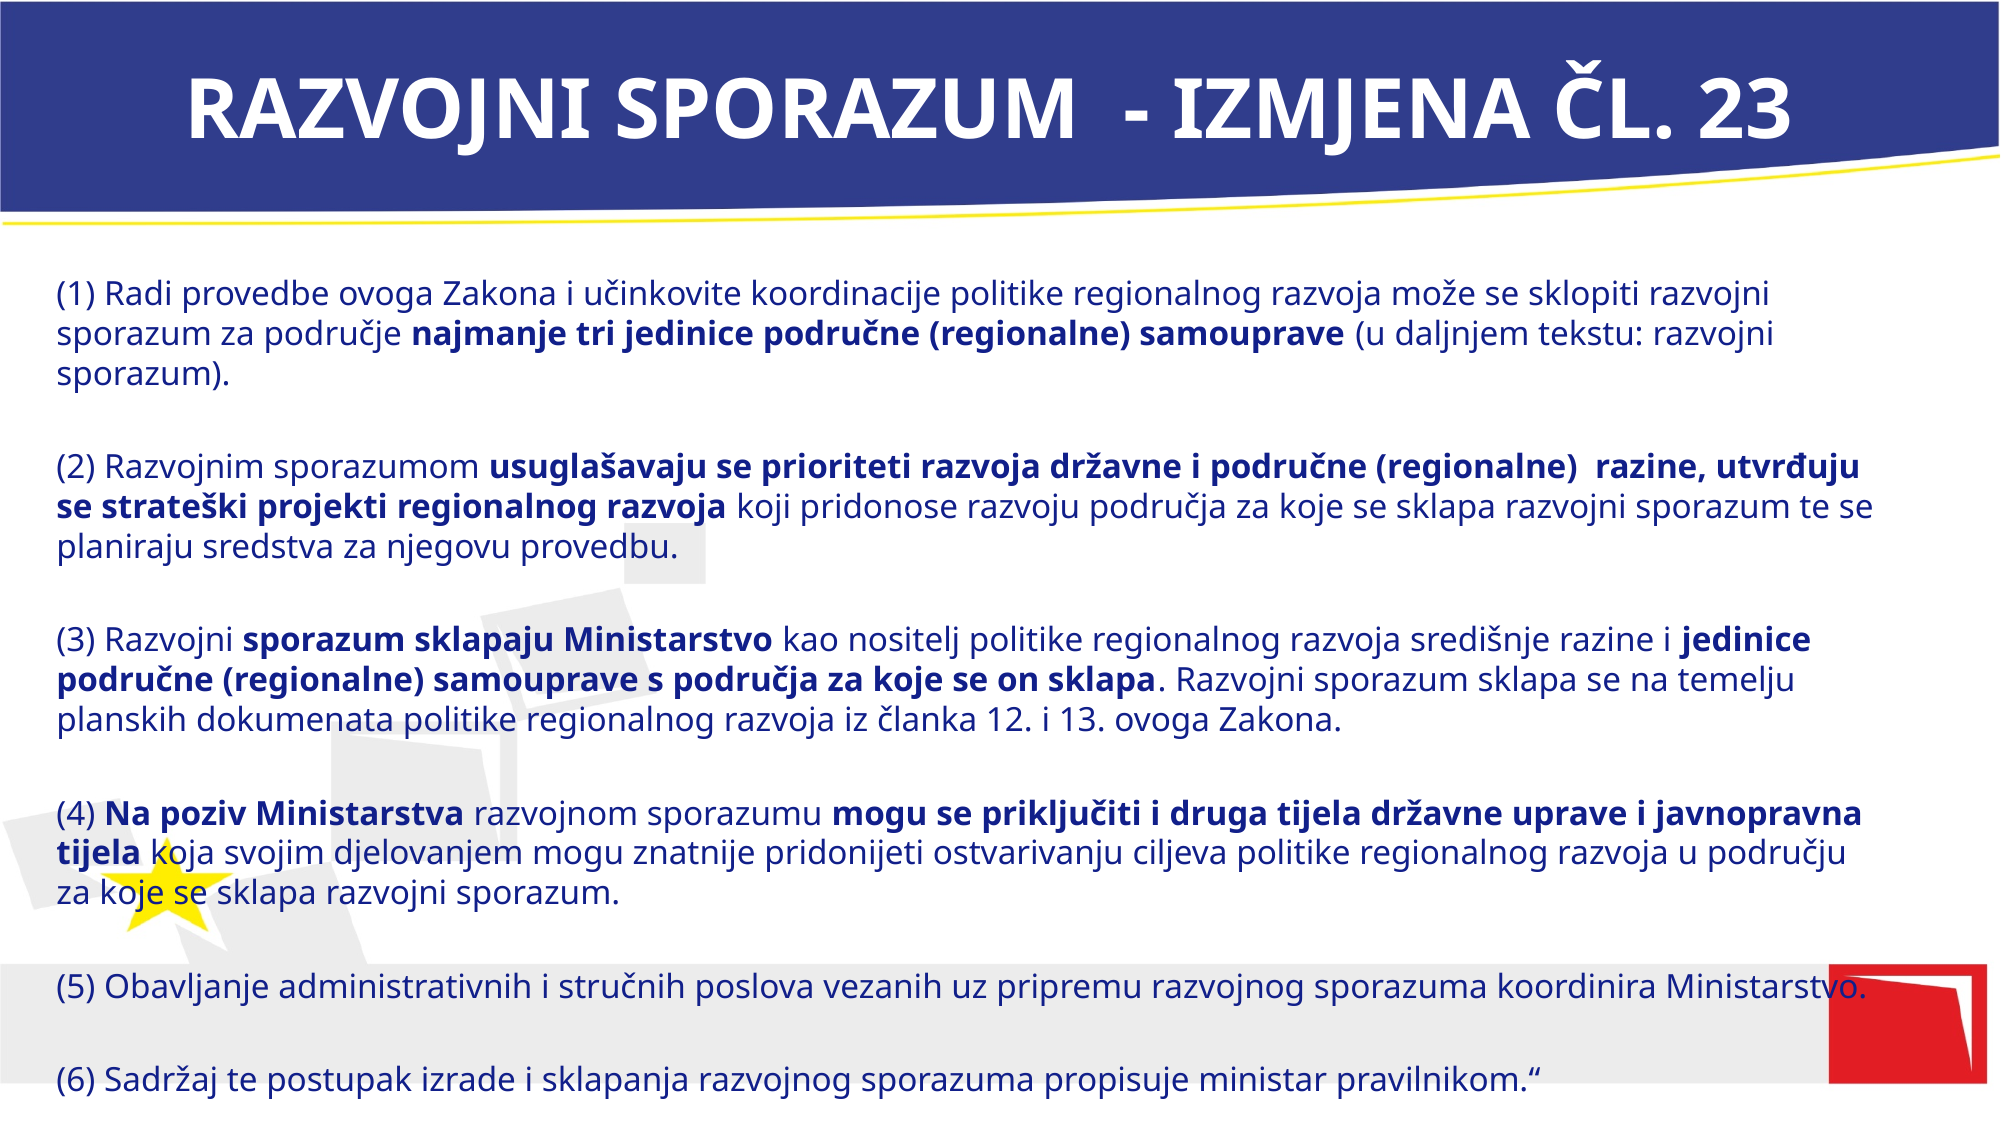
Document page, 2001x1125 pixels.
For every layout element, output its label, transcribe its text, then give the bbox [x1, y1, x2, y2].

picture [0, 0, 2001, 1125]
title RAZVOJNI SPORAZUM - IZMJENA ČL. 23 [99, 35, 1900, 176]
list (1) Radi provedbe ovoga Zakona i učinkovite koordinacije politike regionalnog razvoja može se sklopiti razvojni sporazum za područje najmanje tri jedinice područne (regionalne) samouprave (u daljnjem tekstu: razvojni sporazum). (2) Razvojnim sporazumom usuglašavaju se prioriteti razvoja državne i područne (regionalne) razine, utvrđuju se strateški projekti regionalnog razvoja koji pridonose razvoju područja za koje se sklapa razvojni sporazum te se planiraju sredstva za njegovu provedbu. (3) Razvojni sporazum sklapaju Ministarstvo kao nositelj politike regionalnog razvoja središnje razine i jedinice područne (regionalne) samouprave s područja za koje se on sklapa. Razvojni sporazum sklapa se na temelju planskih dokumenata politike regionalnog razvoja iz članka 12. i 13. ovoga Zakona. (4) Na poziv Ministarstva razvojnom sporazumu mogu se priključiti i druga tijela državne uprave i javnopravna tijela koja svojim djelovanjem mogu znatnije pridonijeti ostvarivanju ciljeva politike regionalnog razvoja u području za koje se sklapa razvojni sporazum. (5) Obavljanje administrativnih i stručnih poslova vezanih uz pripremu razvojnog sporazuma koordinira Ministarstvo. (6) Sadržaj te postupak izrade i sklapanja razvojnog sporazuma propisuje ministar pravilnikom.“ [41, 265, 1900, 1125]
